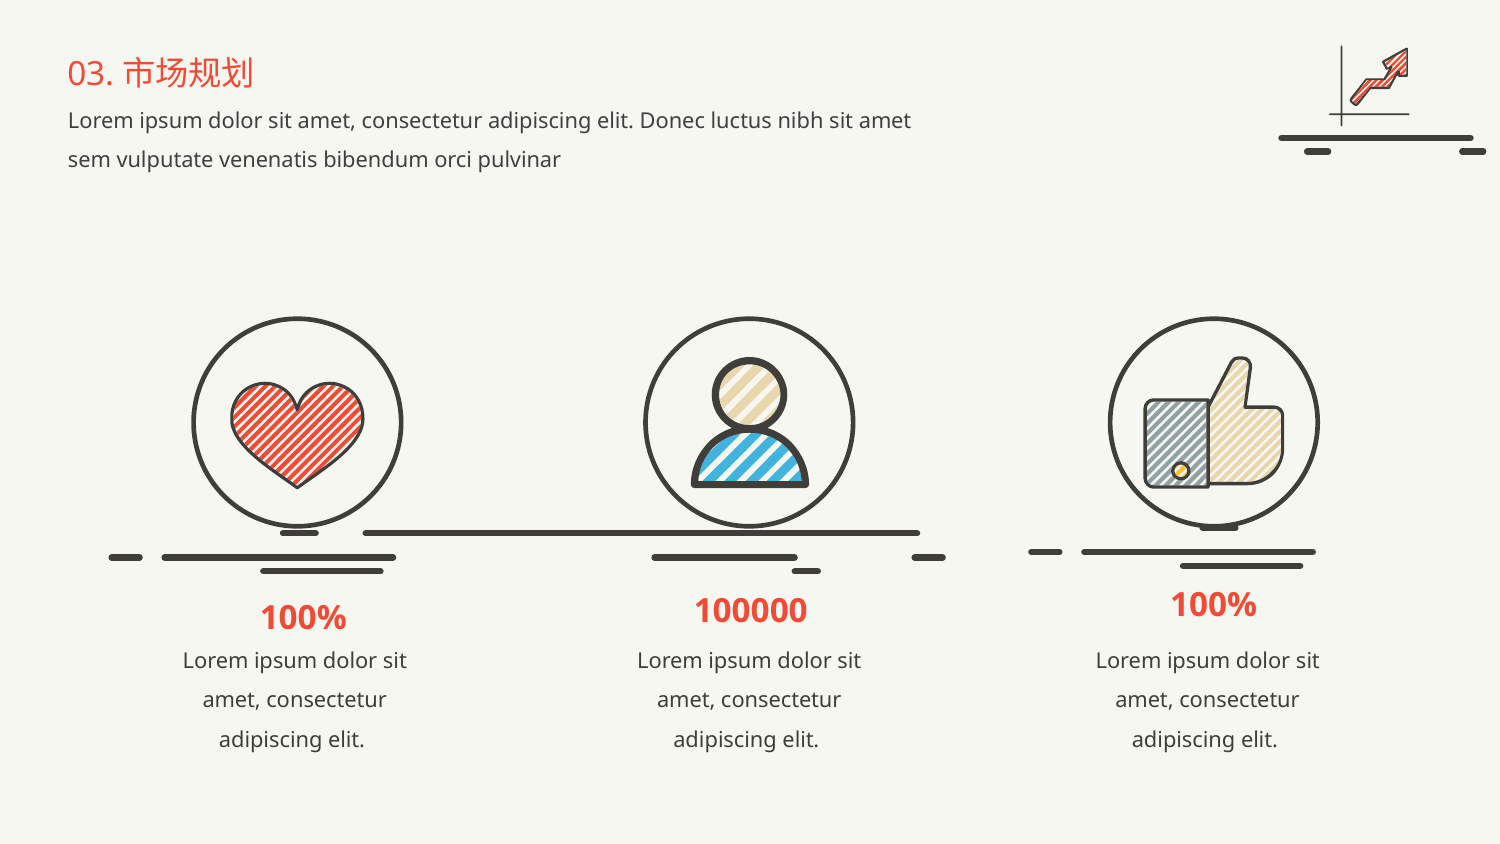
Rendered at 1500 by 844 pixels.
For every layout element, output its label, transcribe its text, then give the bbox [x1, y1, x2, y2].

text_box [111, 533, 943, 572]
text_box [1328, 45, 1410, 127]
text_box Lorem ipsum dolor sit amet, consectetur adipiscing elit. [615, 626, 883, 759]
text_box 100000 [678, 581, 823, 626]
text_box Lorem ipsum dolor sit amet, consectetur adipiscing elit. Donec luctus nibh sit amet sem vulputate venenatis bibendum orci pulvinar [53, 85, 943, 180]
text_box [1110, 318, 1318, 527]
text_box 100% [1155, 576, 1273, 626]
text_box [193, 318, 402, 527]
text_box 03.市场规划 [52, 45, 270, 100]
text_box Lorem ipsum dolor sit amet, consectetur adipiscing elit. [161, 626, 429, 759]
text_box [645, 318, 854, 527]
text_box Lorem ipsum dolor sit amet, consectetur adipiscing elit. [1074, 626, 1342, 759]
text_box 100% [245, 588, 362, 626]
